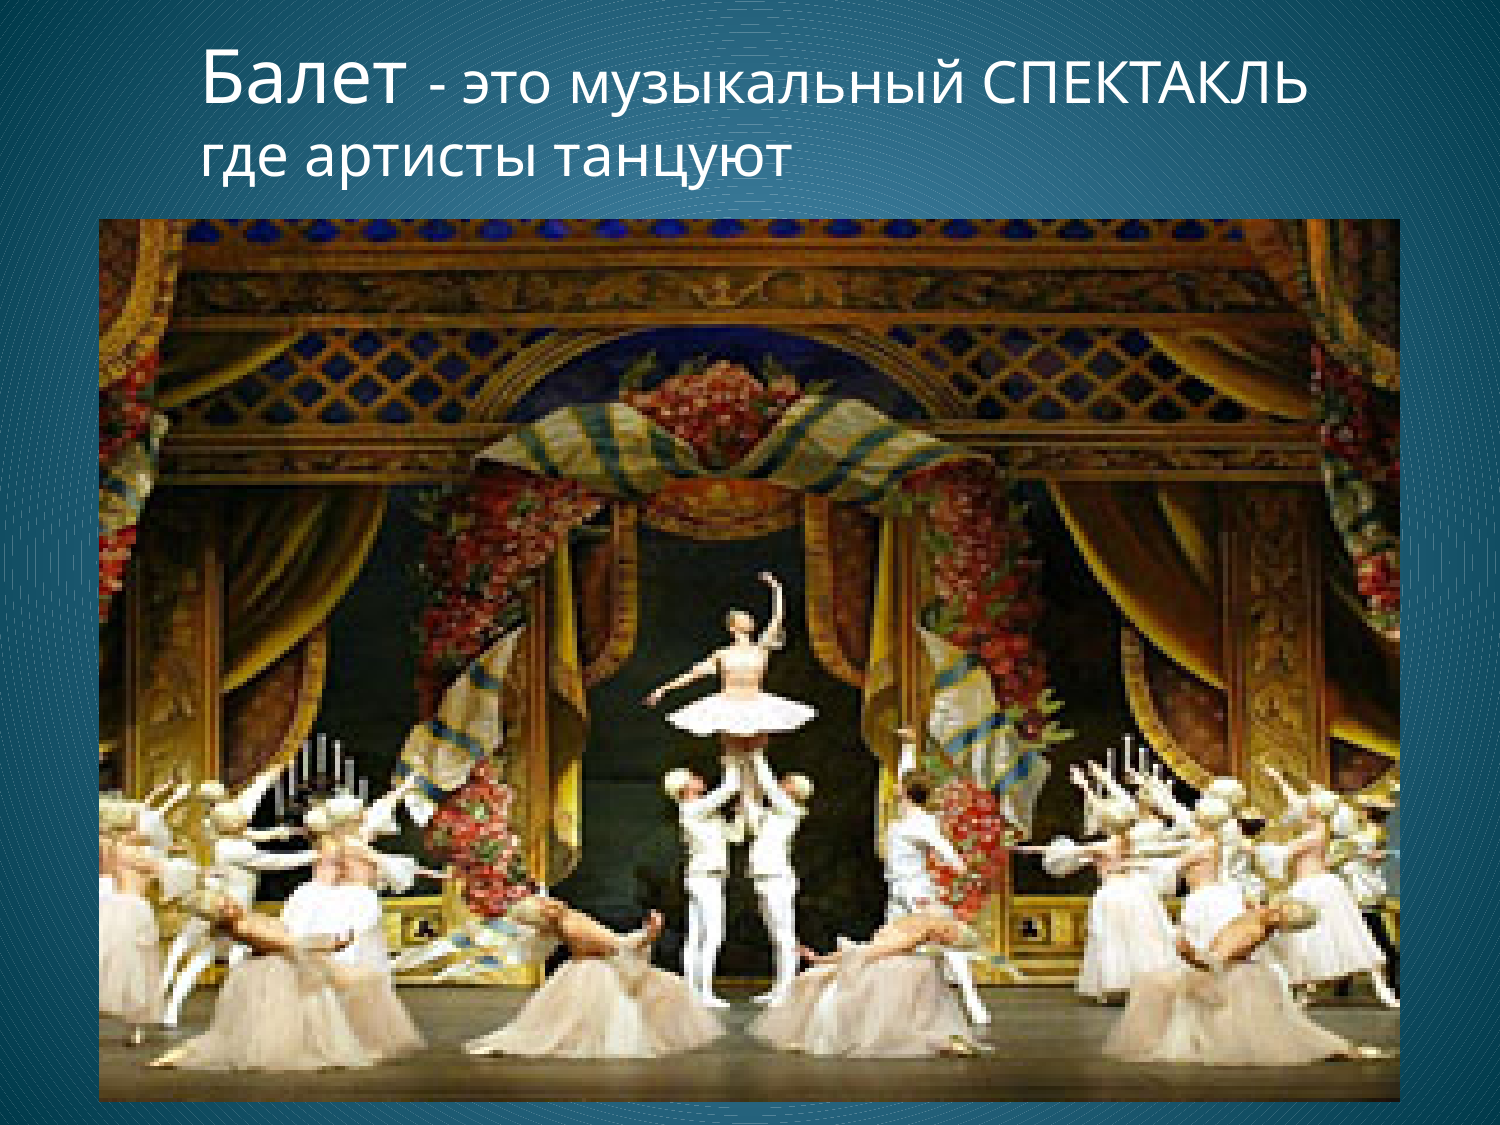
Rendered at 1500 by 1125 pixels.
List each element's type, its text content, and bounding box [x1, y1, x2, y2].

text_box Балет - это музыкальный СПЕКТАКЛЬ где артисты танцуют [184, 21, 1325, 196]
picture [99, 219, 1400, 1103]
